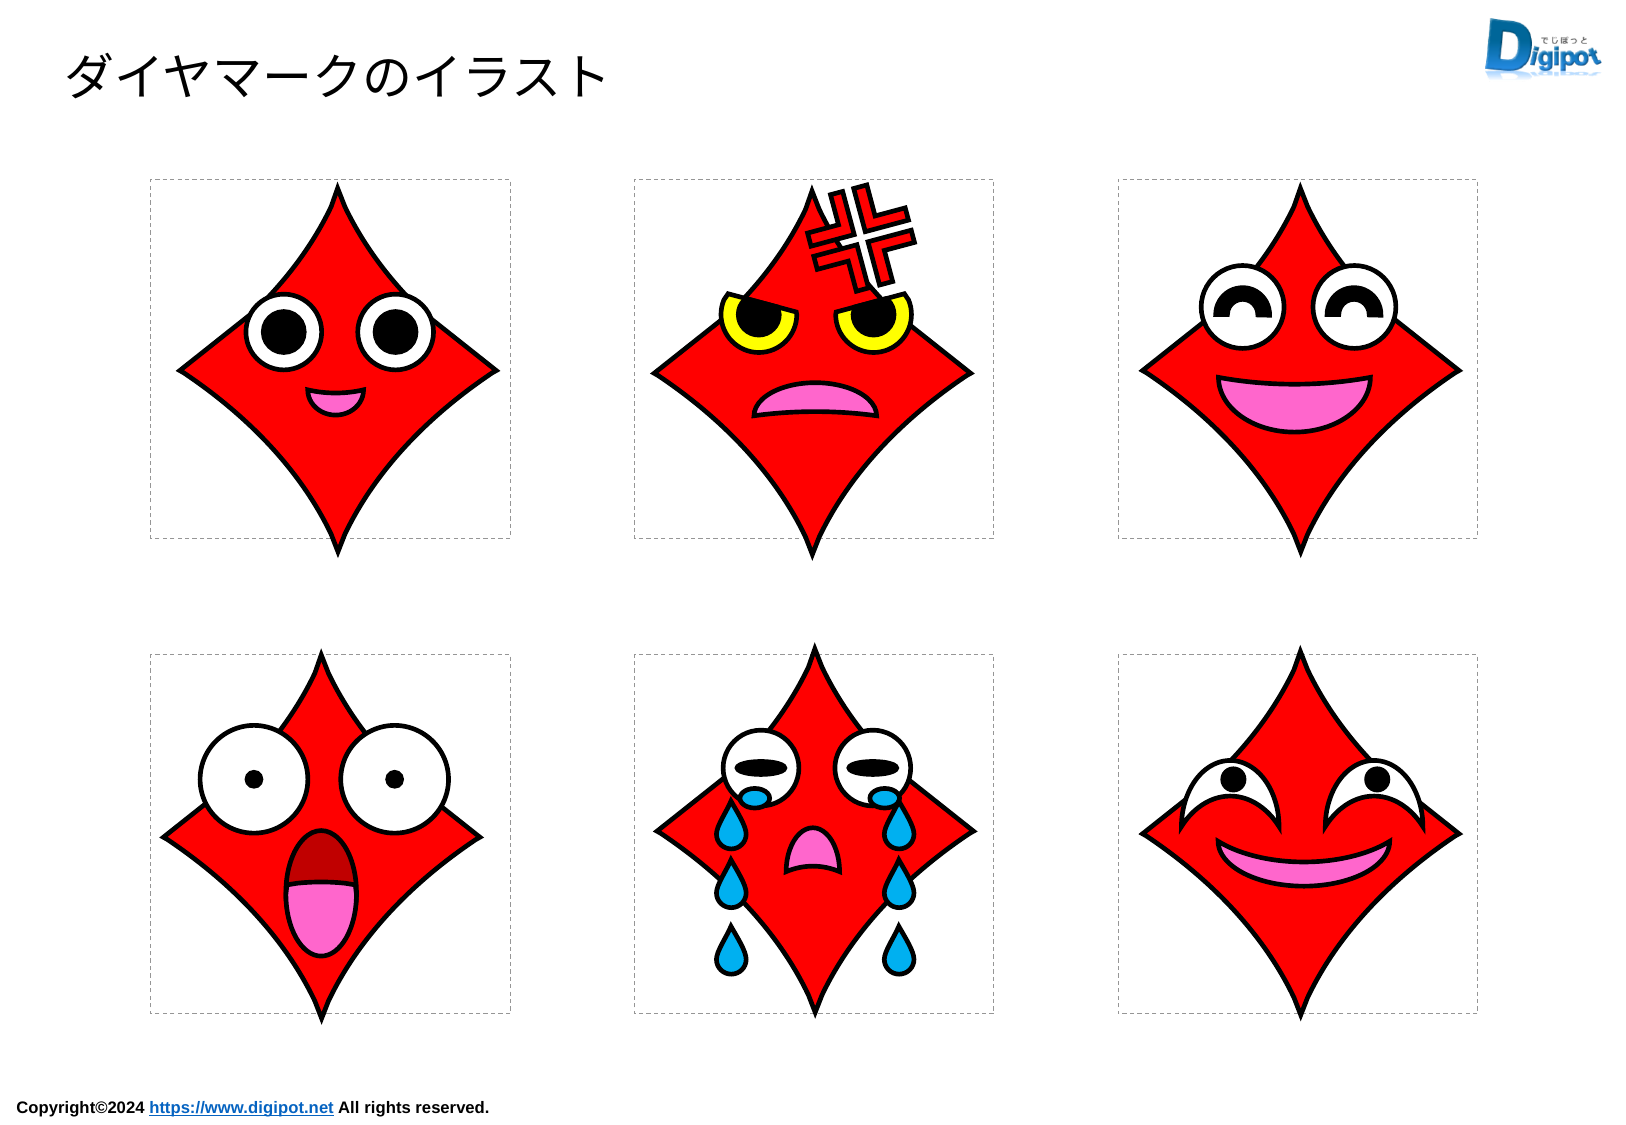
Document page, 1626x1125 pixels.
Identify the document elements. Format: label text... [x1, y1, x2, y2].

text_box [1142, 651, 1460, 1015]
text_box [179, 188, 497, 552]
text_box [163, 654, 480, 1019]
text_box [654, 188, 971, 555]
picture [1485, 18, 1602, 82]
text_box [1142, 188, 1460, 552]
text_box ダイヤマークのイラスト [49, 38, 627, 113]
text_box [656, 648, 974, 1013]
